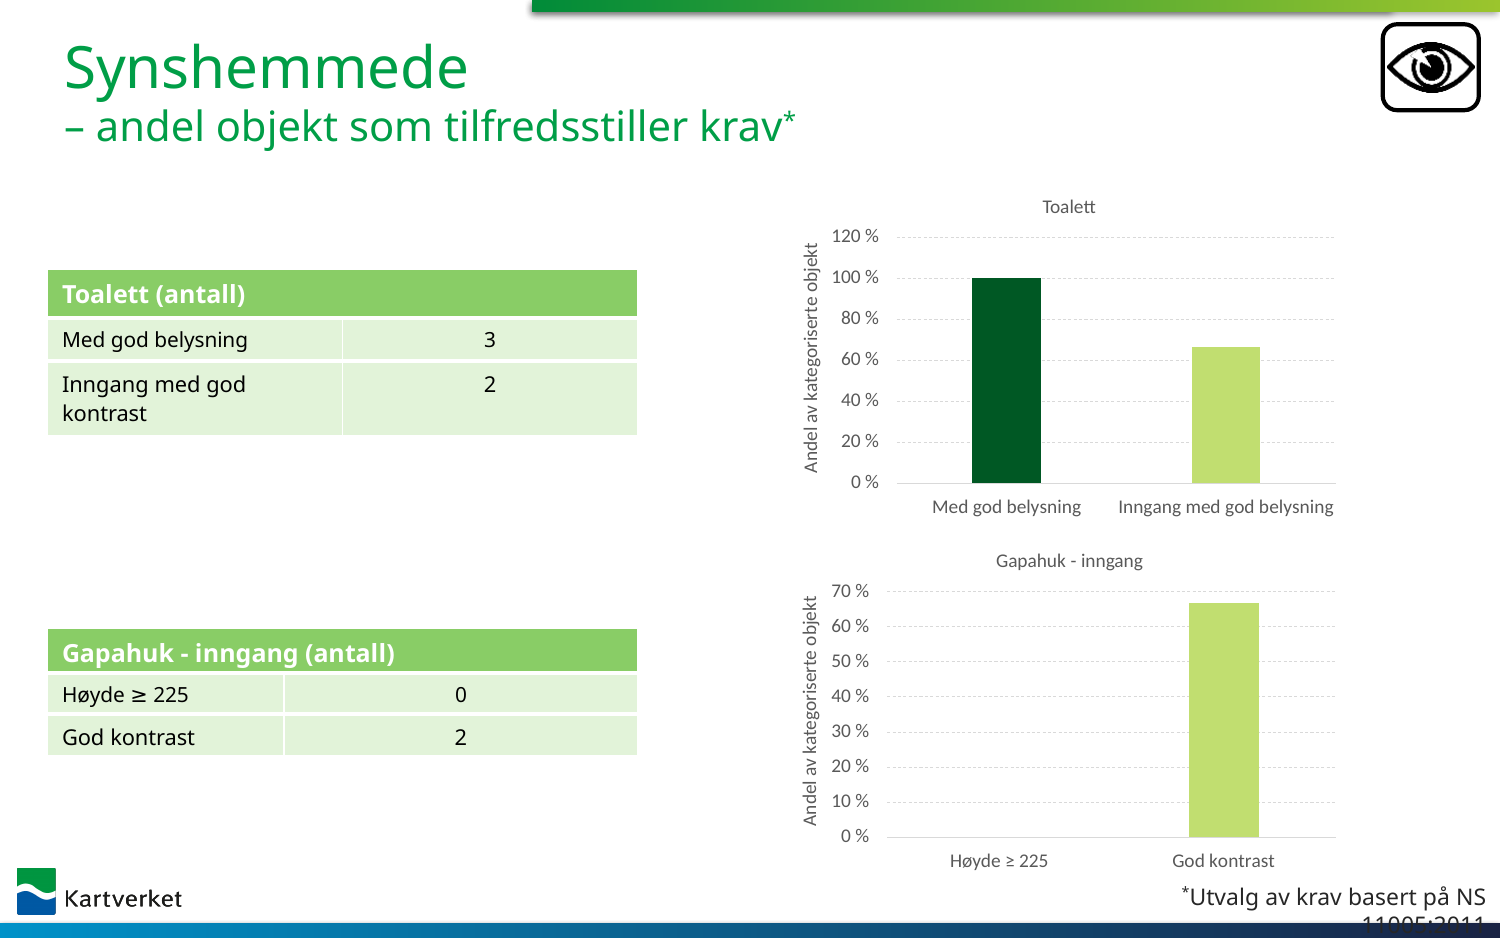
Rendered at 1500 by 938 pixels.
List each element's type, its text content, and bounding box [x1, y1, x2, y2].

table_cell 0 [285, 675, 637, 712]
table_cell Høyde ≥ 225 [48, 675, 283, 712]
table_cell 2 [285, 716, 637, 755]
table_cell Med god belysning [48, 320, 342, 359]
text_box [1382, 24, 1480, 111]
table_header Gapahuk - inngang (antall) [48, 629, 637, 671]
picture [791, 541, 1348, 880]
table_header Toalett (antall) [48, 270, 637, 316]
text_box Synshemmede – andel objekt som tilfredsstiller krav* [49, 24, 1431, 158]
table_cell God kontrast [48, 716, 283, 755]
table_cell Inngang med god kontrast [48, 363, 342, 435]
text_box *Utvalg av krav basert på NS 11005:2011 [1068, 873, 1500, 938]
picture [791, 187, 1348, 526]
table_cell 2 [343, 363, 637, 435]
table_cell 3 [343, 320, 637, 359]
